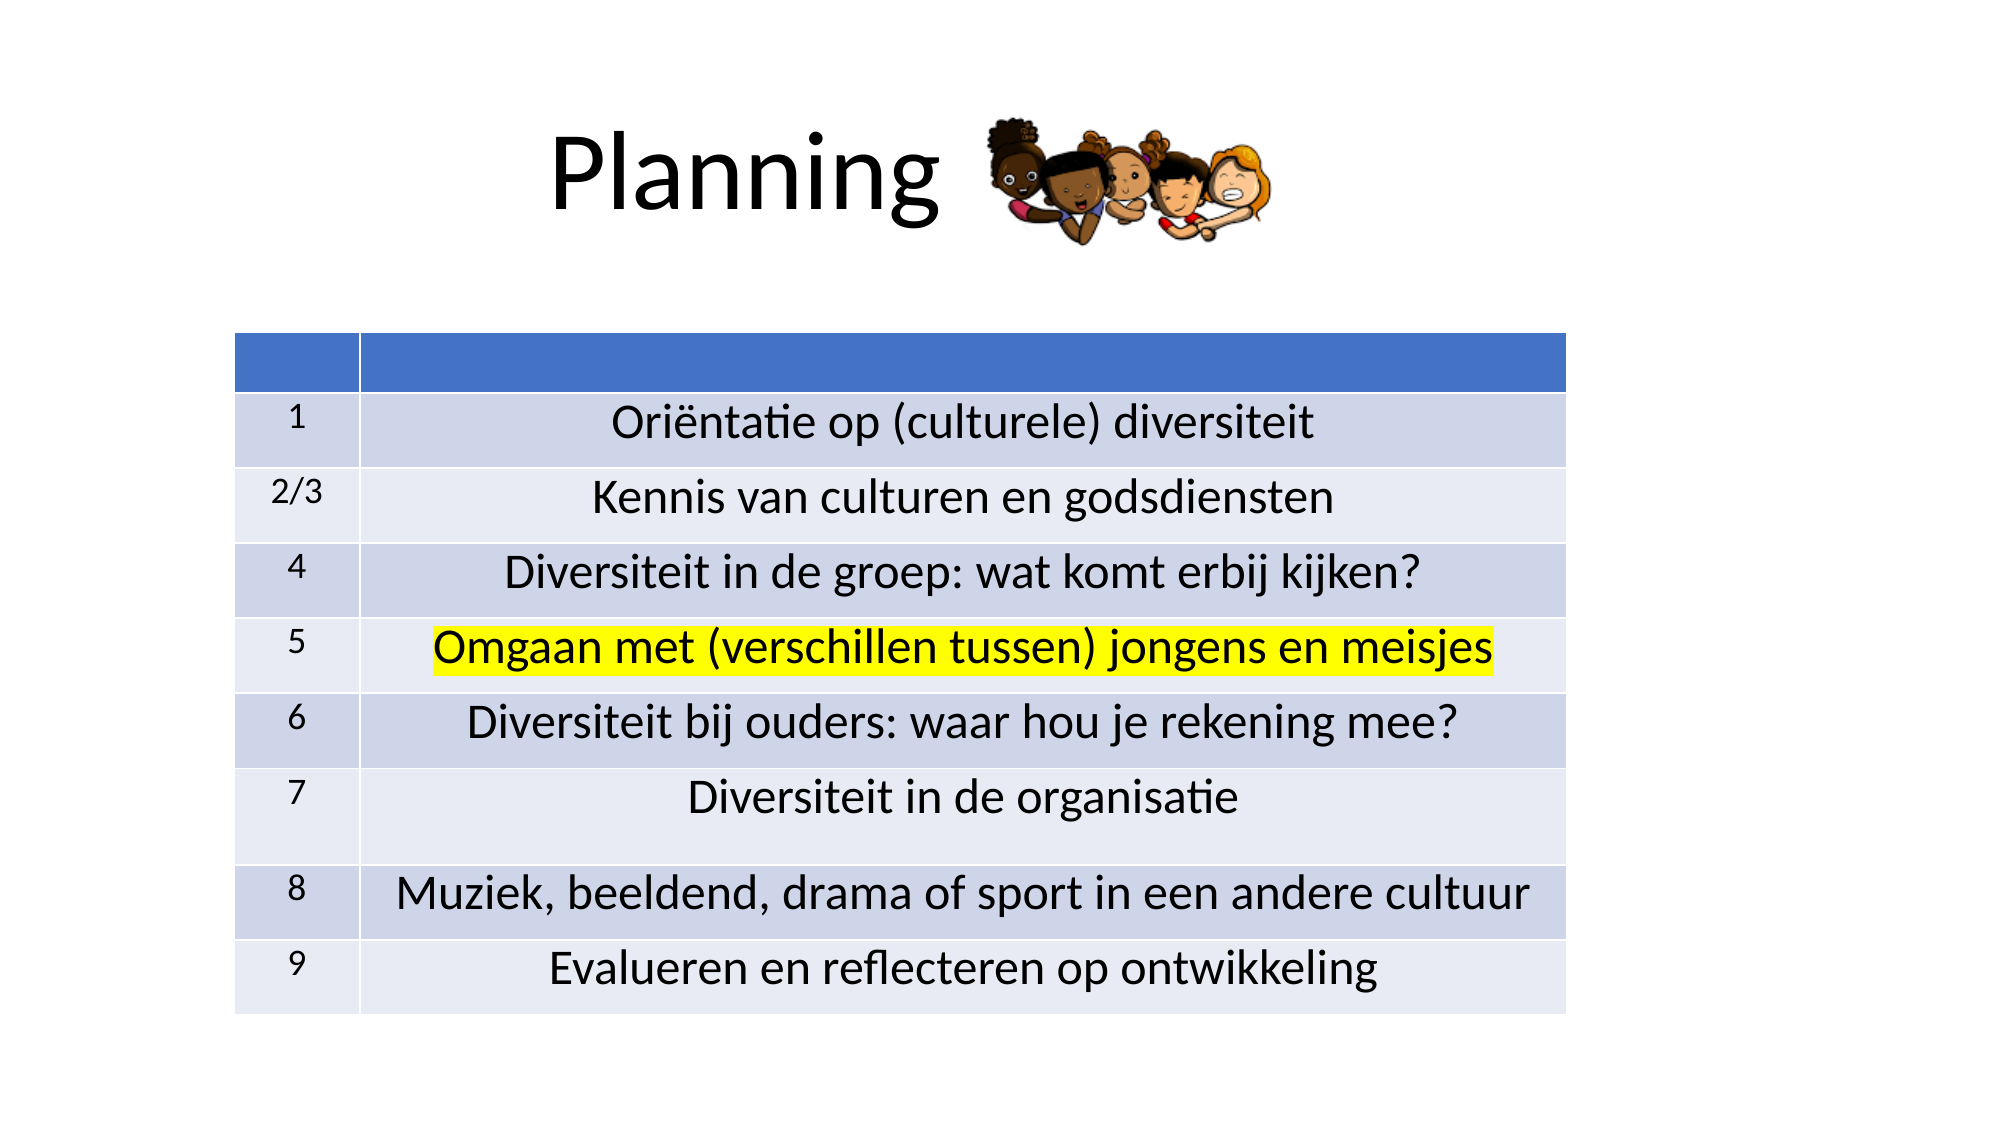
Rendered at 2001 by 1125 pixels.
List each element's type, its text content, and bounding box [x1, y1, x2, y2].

table_cell 4 [235, 544, 359, 617]
table_cell 2/3 [235, 469, 359, 542]
table_cell Kennis van culturen en godsdiensten [361, 469, 1566, 542]
table_cell Oriëntatie op (culturele) diversiteit [361, 394, 1566, 467]
table_cell 5 [235, 619, 359, 692]
table_header [235, 333, 359, 392]
picture [958, 0, 1280, 358]
table_cell Diversiteit in de organisatie [361, 769, 1566, 864]
table_header [361, 333, 1566, 392]
table_cell Omgaan met (verschillen tussen) jongens en meisjes [361, 619, 1566, 692]
table_cell Evalueren en reflecteren op ontwikkeling [361, 941, 1566, 1014]
table_cell 6 [235, 694, 359, 768]
table_cell 1 [235, 394, 359, 467]
table_cell 8 [235, 866, 359, 939]
table_cell Muziek, beeldend, drama of sport in een andere cultuur [361, 866, 1566, 939]
table_cell 9 [235, 941, 359, 1014]
table_cell 7 [235, 769, 359, 864]
table_cell Diversiteit in de groep: wat komt erbij kijken? [361, 544, 1566, 617]
text_box Planning [533, 89, 957, 240]
table_cell Diversiteit bij ouders: waar hou je rekening mee? [361, 694, 1566, 768]
